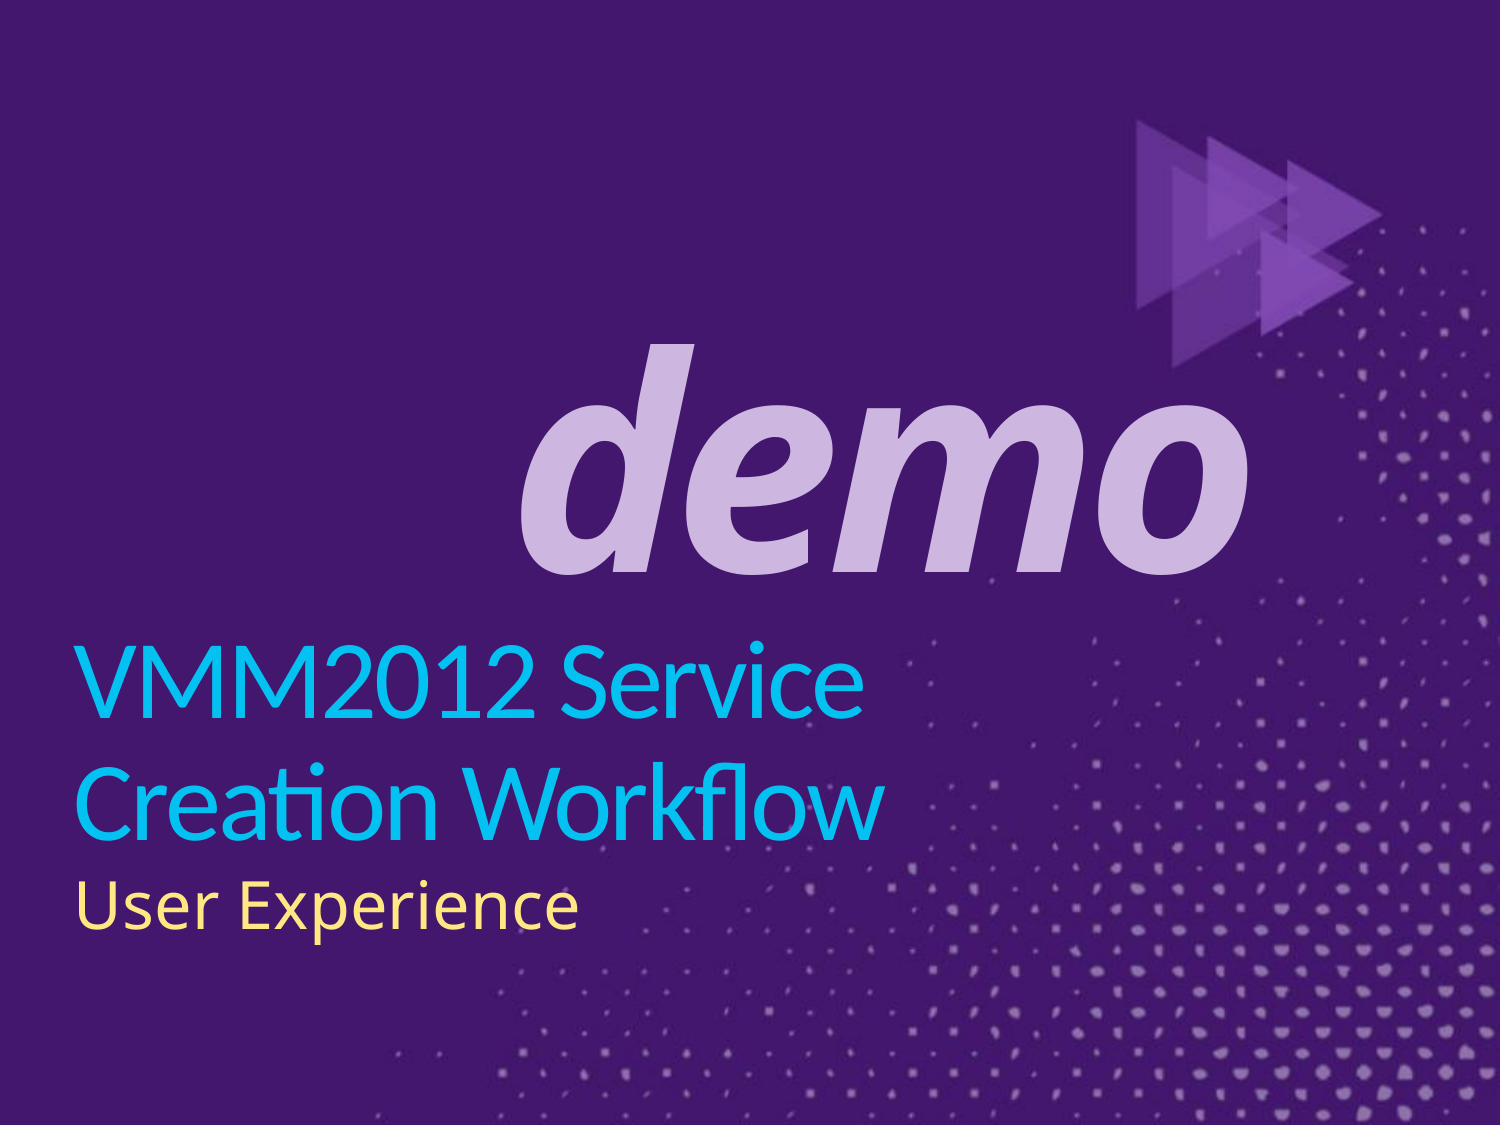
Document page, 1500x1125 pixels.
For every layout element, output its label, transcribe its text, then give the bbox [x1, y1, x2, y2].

subtitle User Experience [58, 864, 603, 941]
picture [0, 0, 1500, 1125]
title VMM2012 Service Creation Workflow [58, 614, 1207, 865]
list demo [0, 264, 1354, 491]
